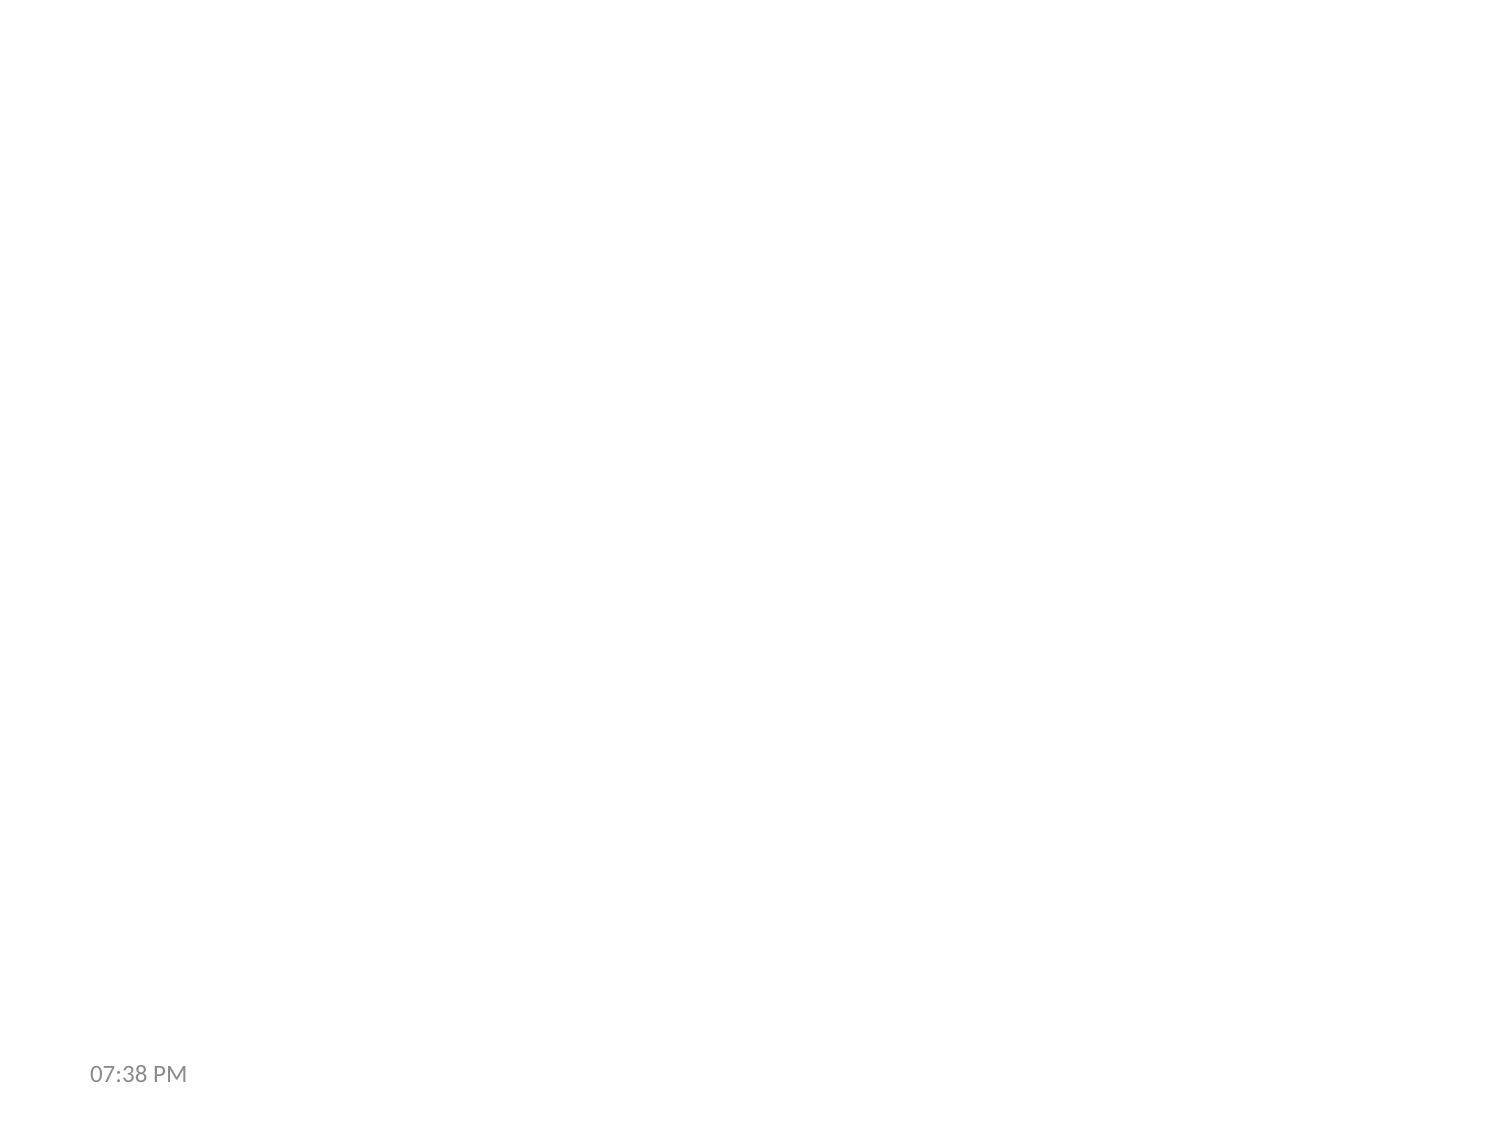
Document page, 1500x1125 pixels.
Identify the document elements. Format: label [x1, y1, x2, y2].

slide_number [75, 1042, 425, 1103]
